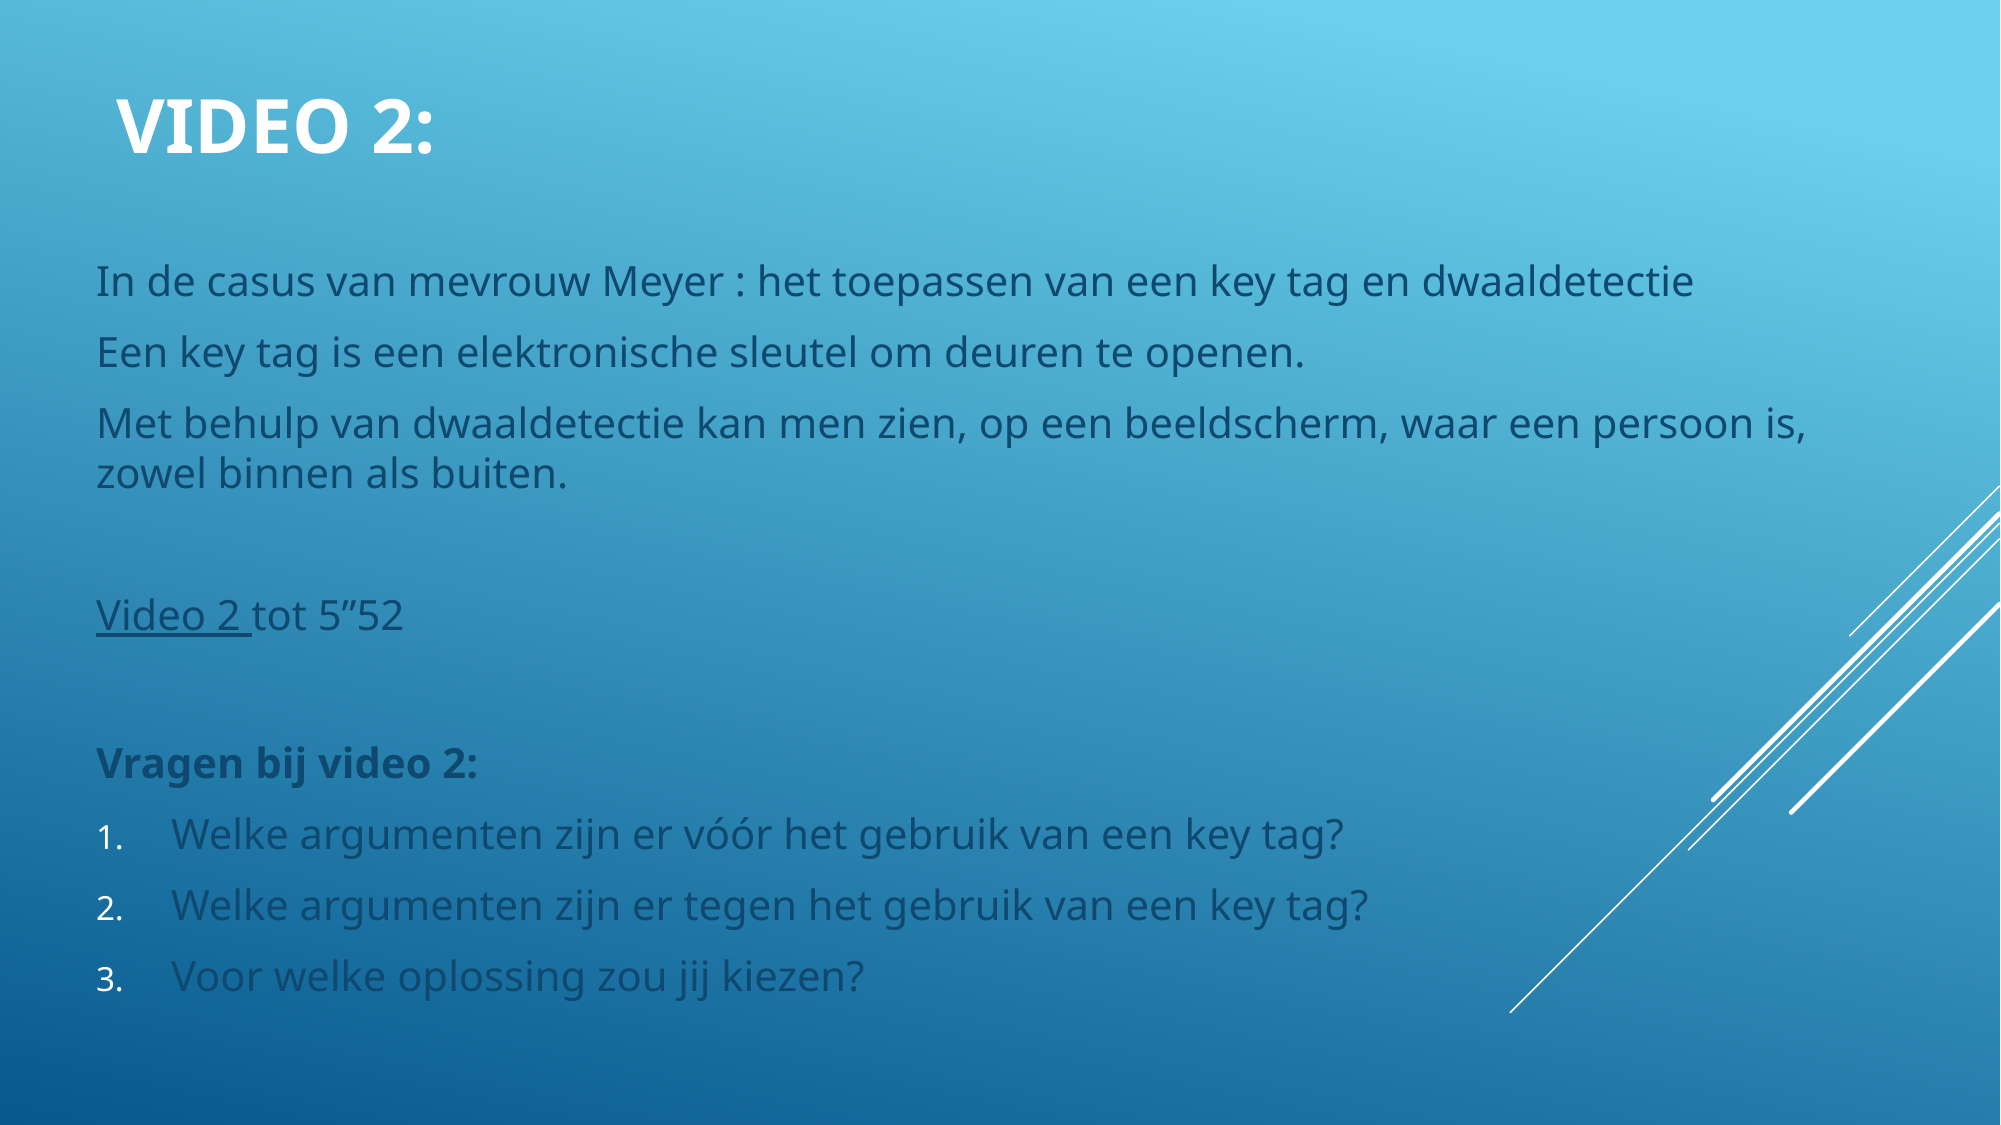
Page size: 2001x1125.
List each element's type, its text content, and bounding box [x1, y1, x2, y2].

title Video 2: [101, 0, 1502, 247]
list In de casus van mevrouw Meyer : het toepassen van een key tag en dwaaldetectie Een key tag is een elektronische sleutel om deuren te openen. Met behulp van dwaaldetectie kan men zien, op een beeldscherm, waar een persoon is, zowel binnen als buiten. Video 2 tot 5”52 Vragen bij video 2: Welke argumenten zijn er vóór het gebruik van een key tag? Welke argumenten zijn er tegen het gebruik van een key tag? Voor welke oplossing zou jij kiezen? [81, 247, 1931, 1085]
